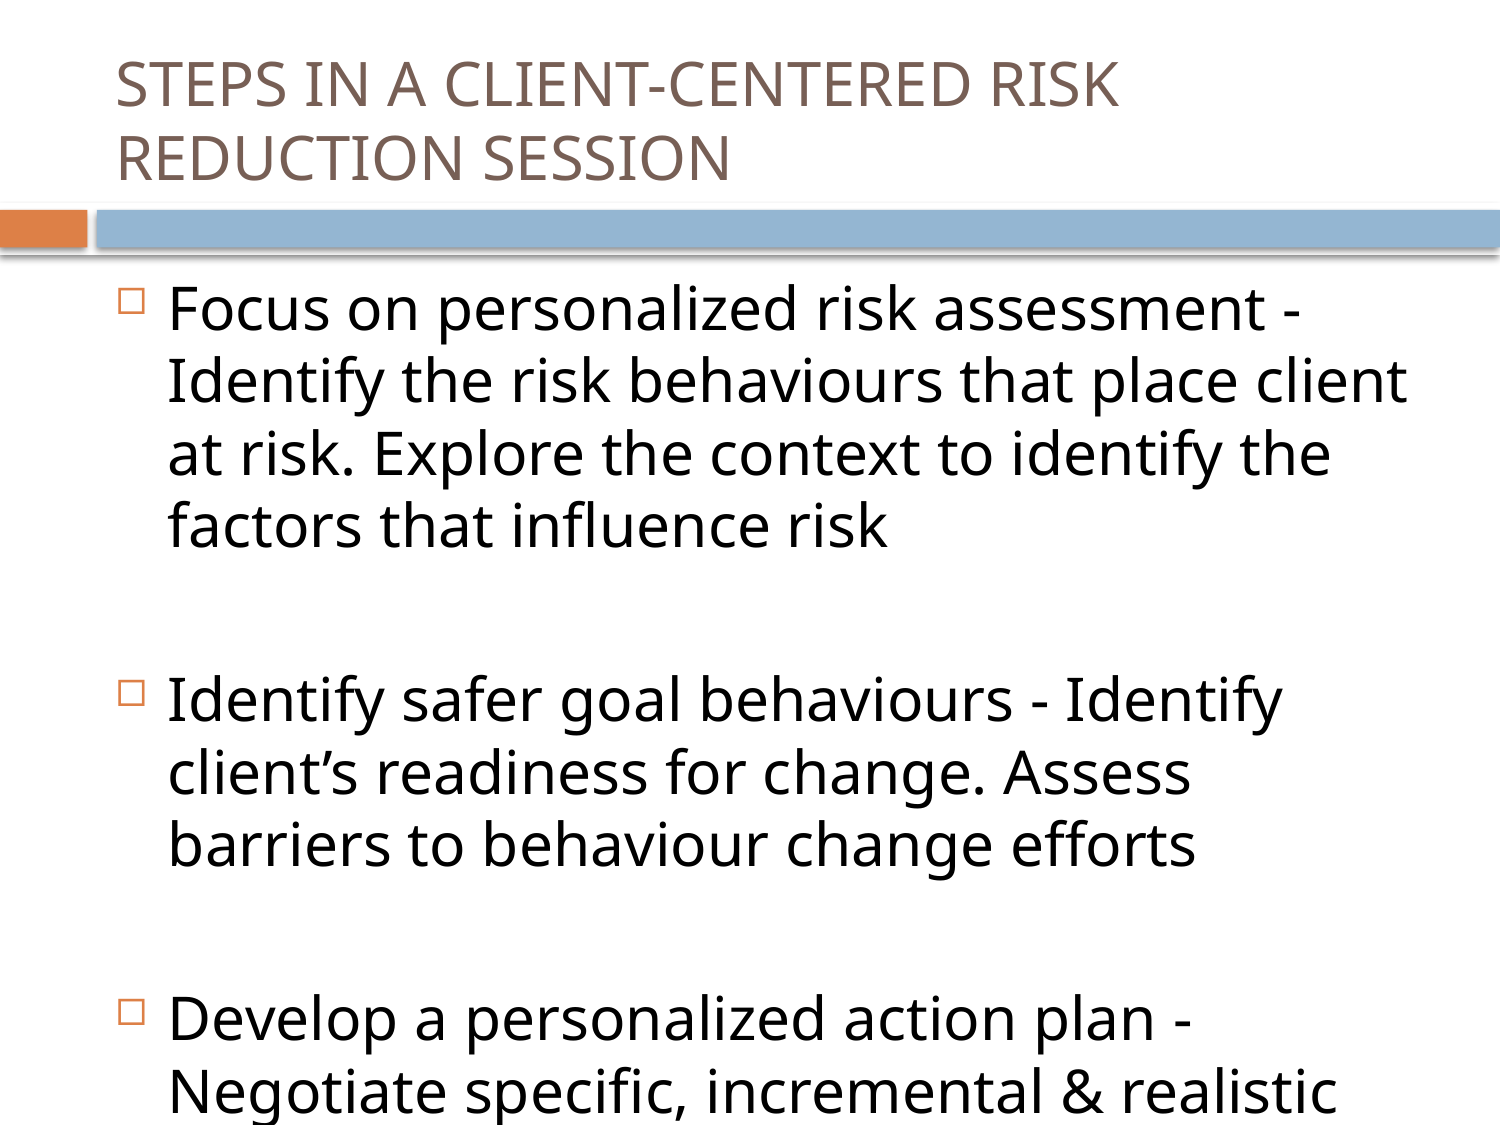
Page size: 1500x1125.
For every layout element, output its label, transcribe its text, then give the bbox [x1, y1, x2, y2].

title STEPS IN A CLIENT-CENTERED RISK REDUCTION SESSION [100, 37, 1439, 201]
list Focus on personalized risk assessment - Identify the risk behaviours that place client at risk. Explore the context to identify the factors that influence risk Identify safer goal behaviours - Identify client’s readiness for change. Assess barriers to behaviour change efforts Develop a personalized action plan - Negotiate specific, incremental & realistic steps [100, 262, 1439, 1125]
